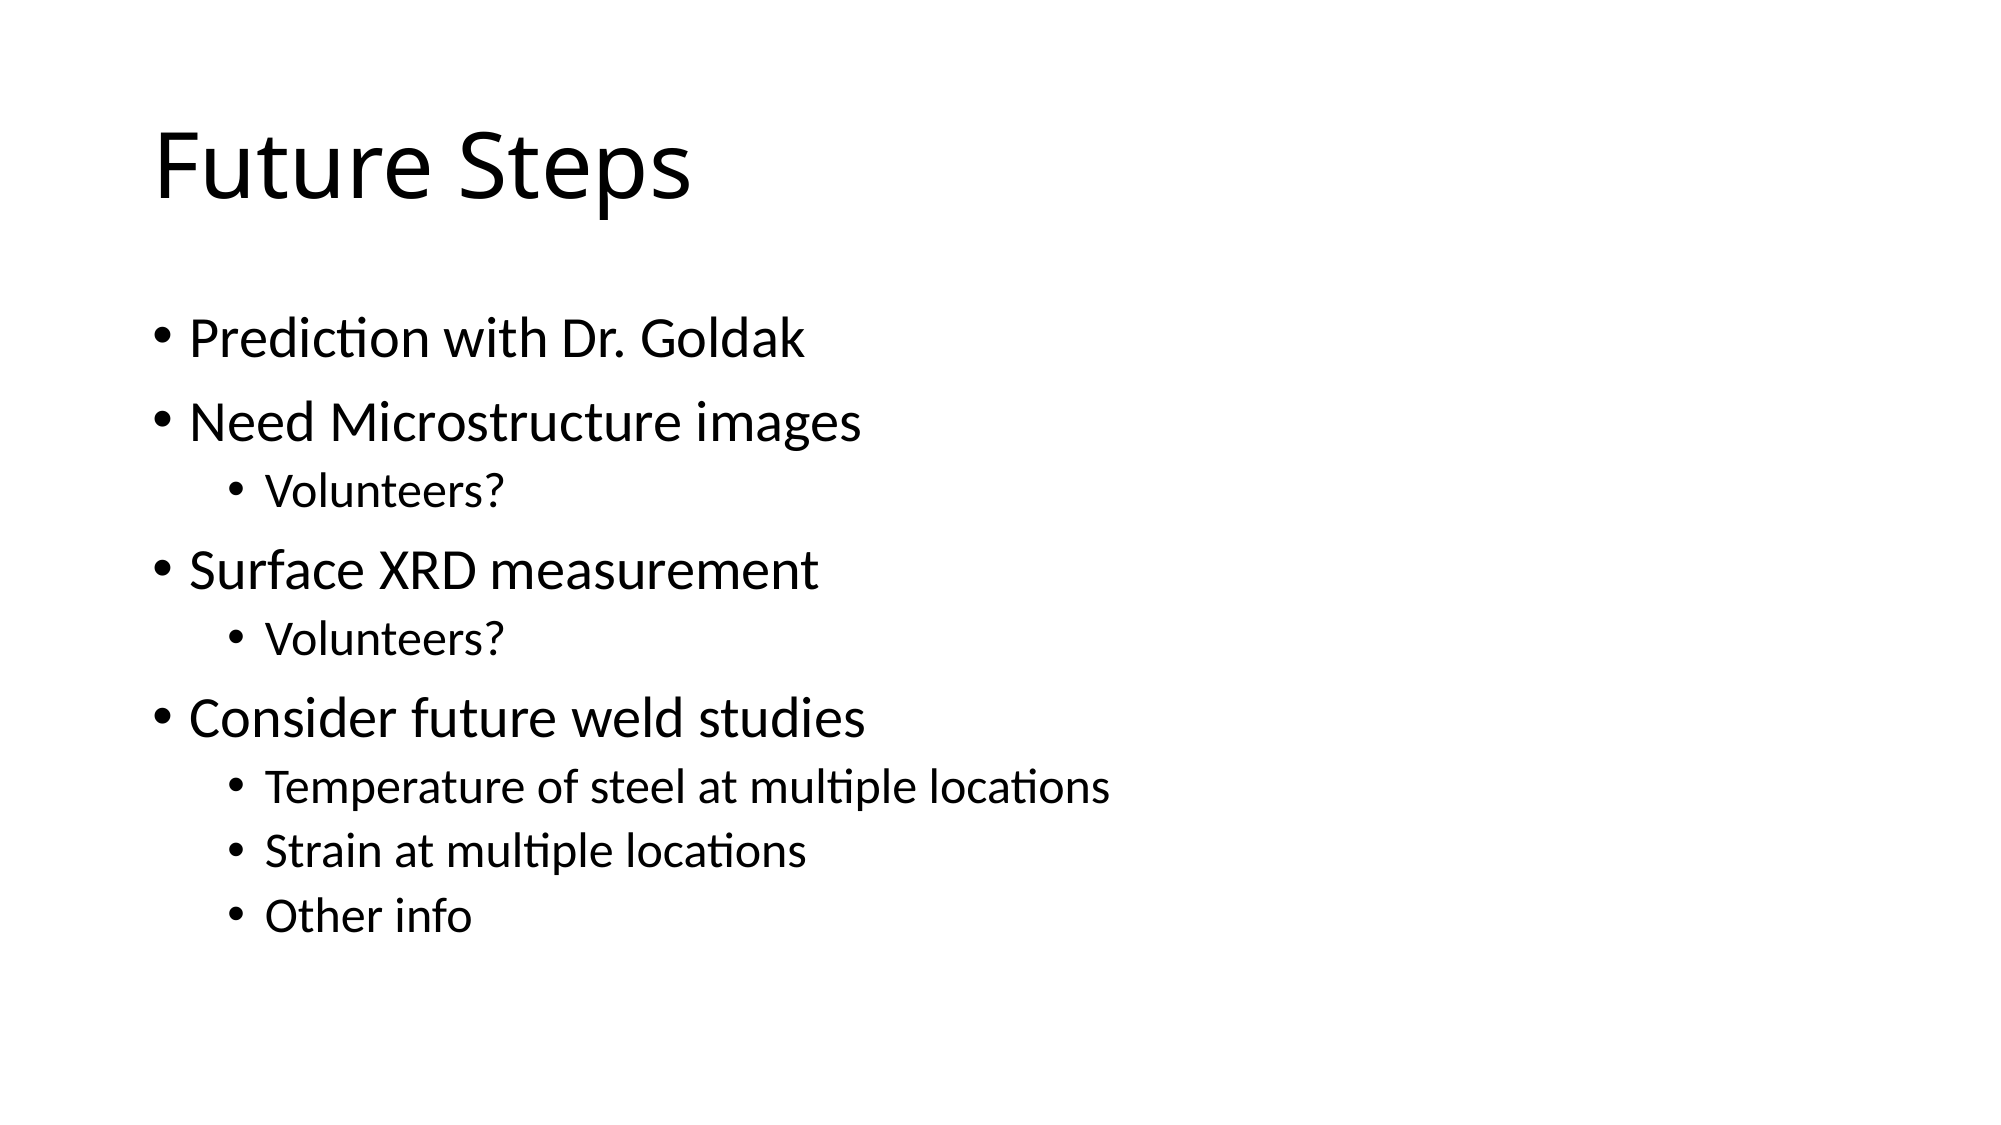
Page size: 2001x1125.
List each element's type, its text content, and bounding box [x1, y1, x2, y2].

title Future Steps [137, 59, 1863, 278]
list Prediction with Dr. Goldak Need Microstructure images Volunteers? Surface XRD measurement Volunteers? Consider future weld studies Temperature of steel at multiple locations Strain at multiple locations Other info [137, 299, 1863, 1014]
